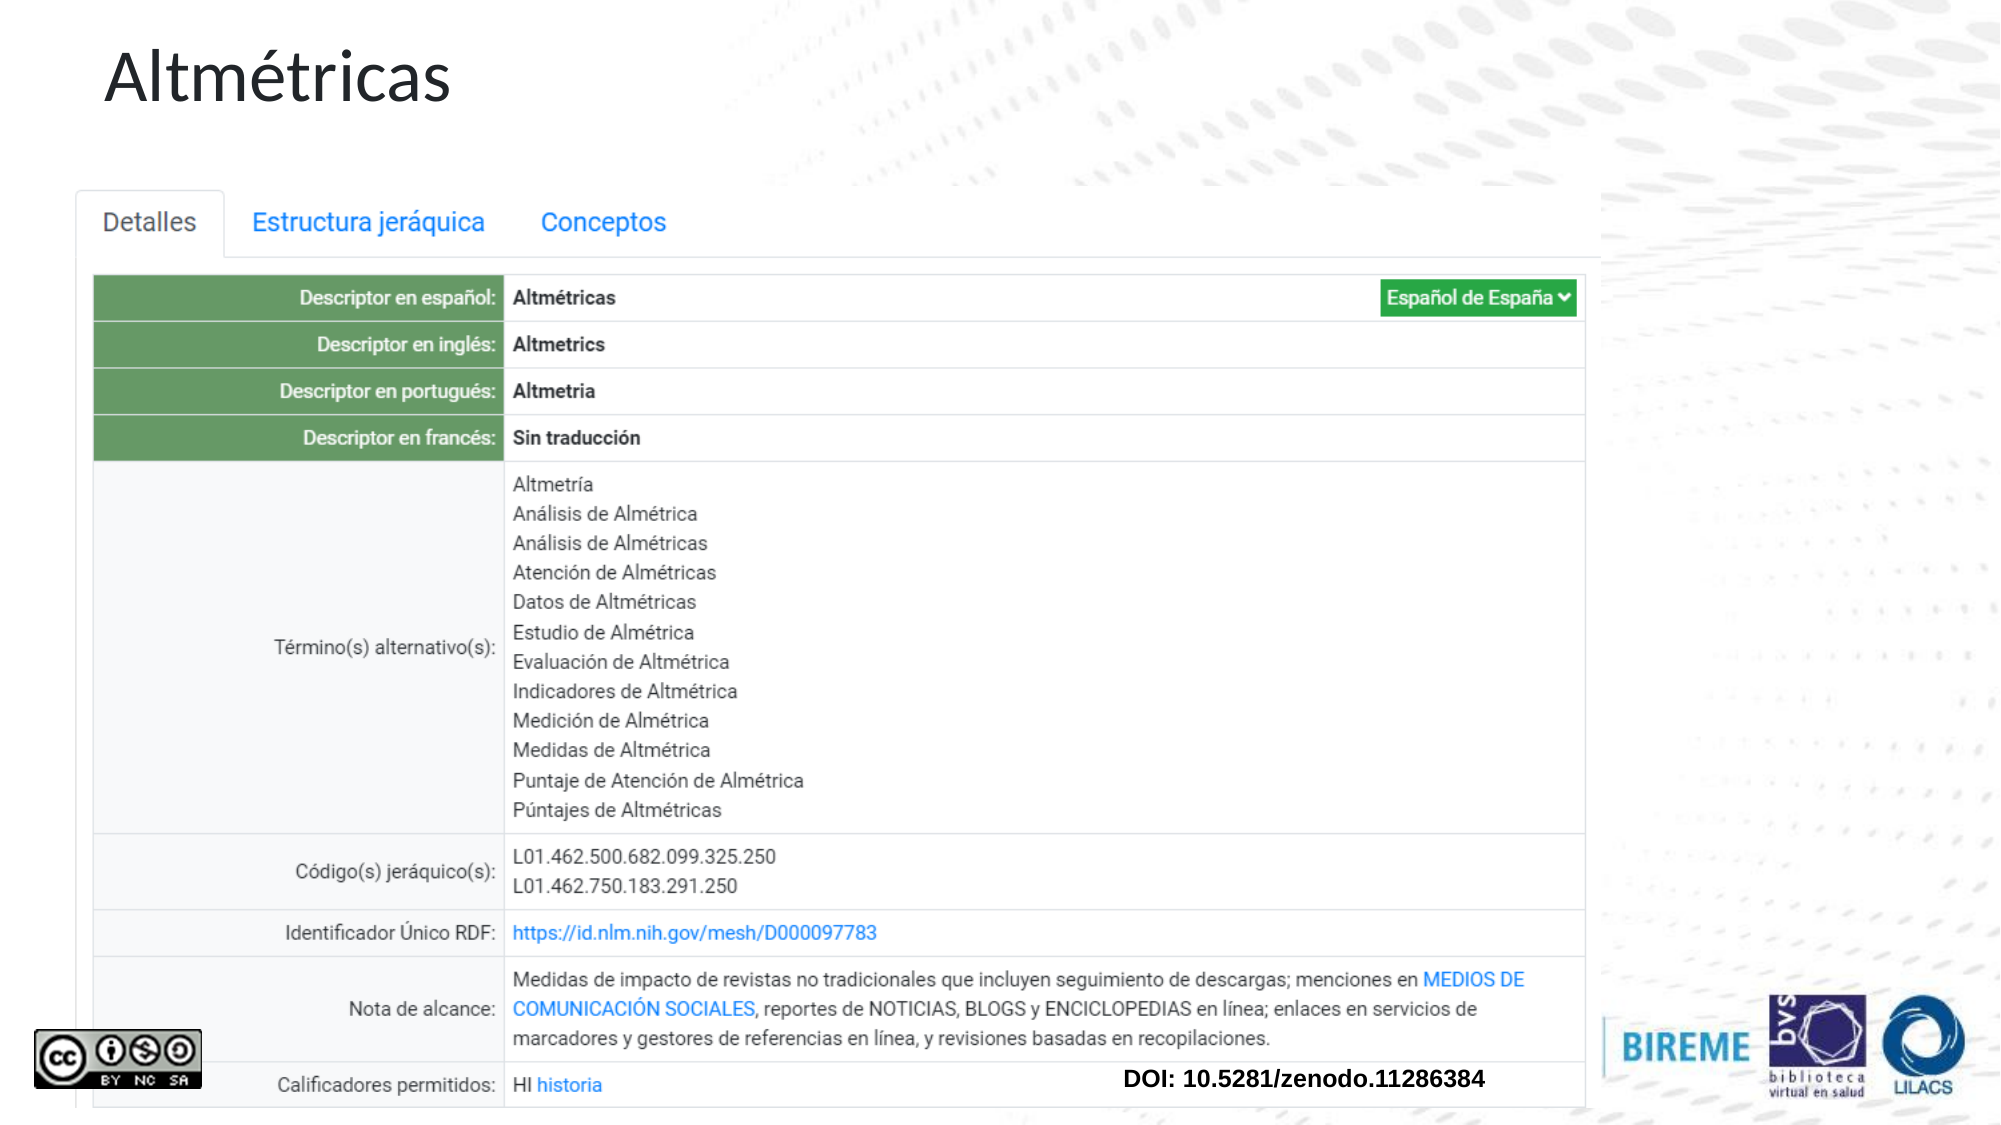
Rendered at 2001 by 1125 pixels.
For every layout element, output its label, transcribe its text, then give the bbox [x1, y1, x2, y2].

picture [0, 0, 2001, 1125]
title Altmétricas [89, 0, 1815, 187]
